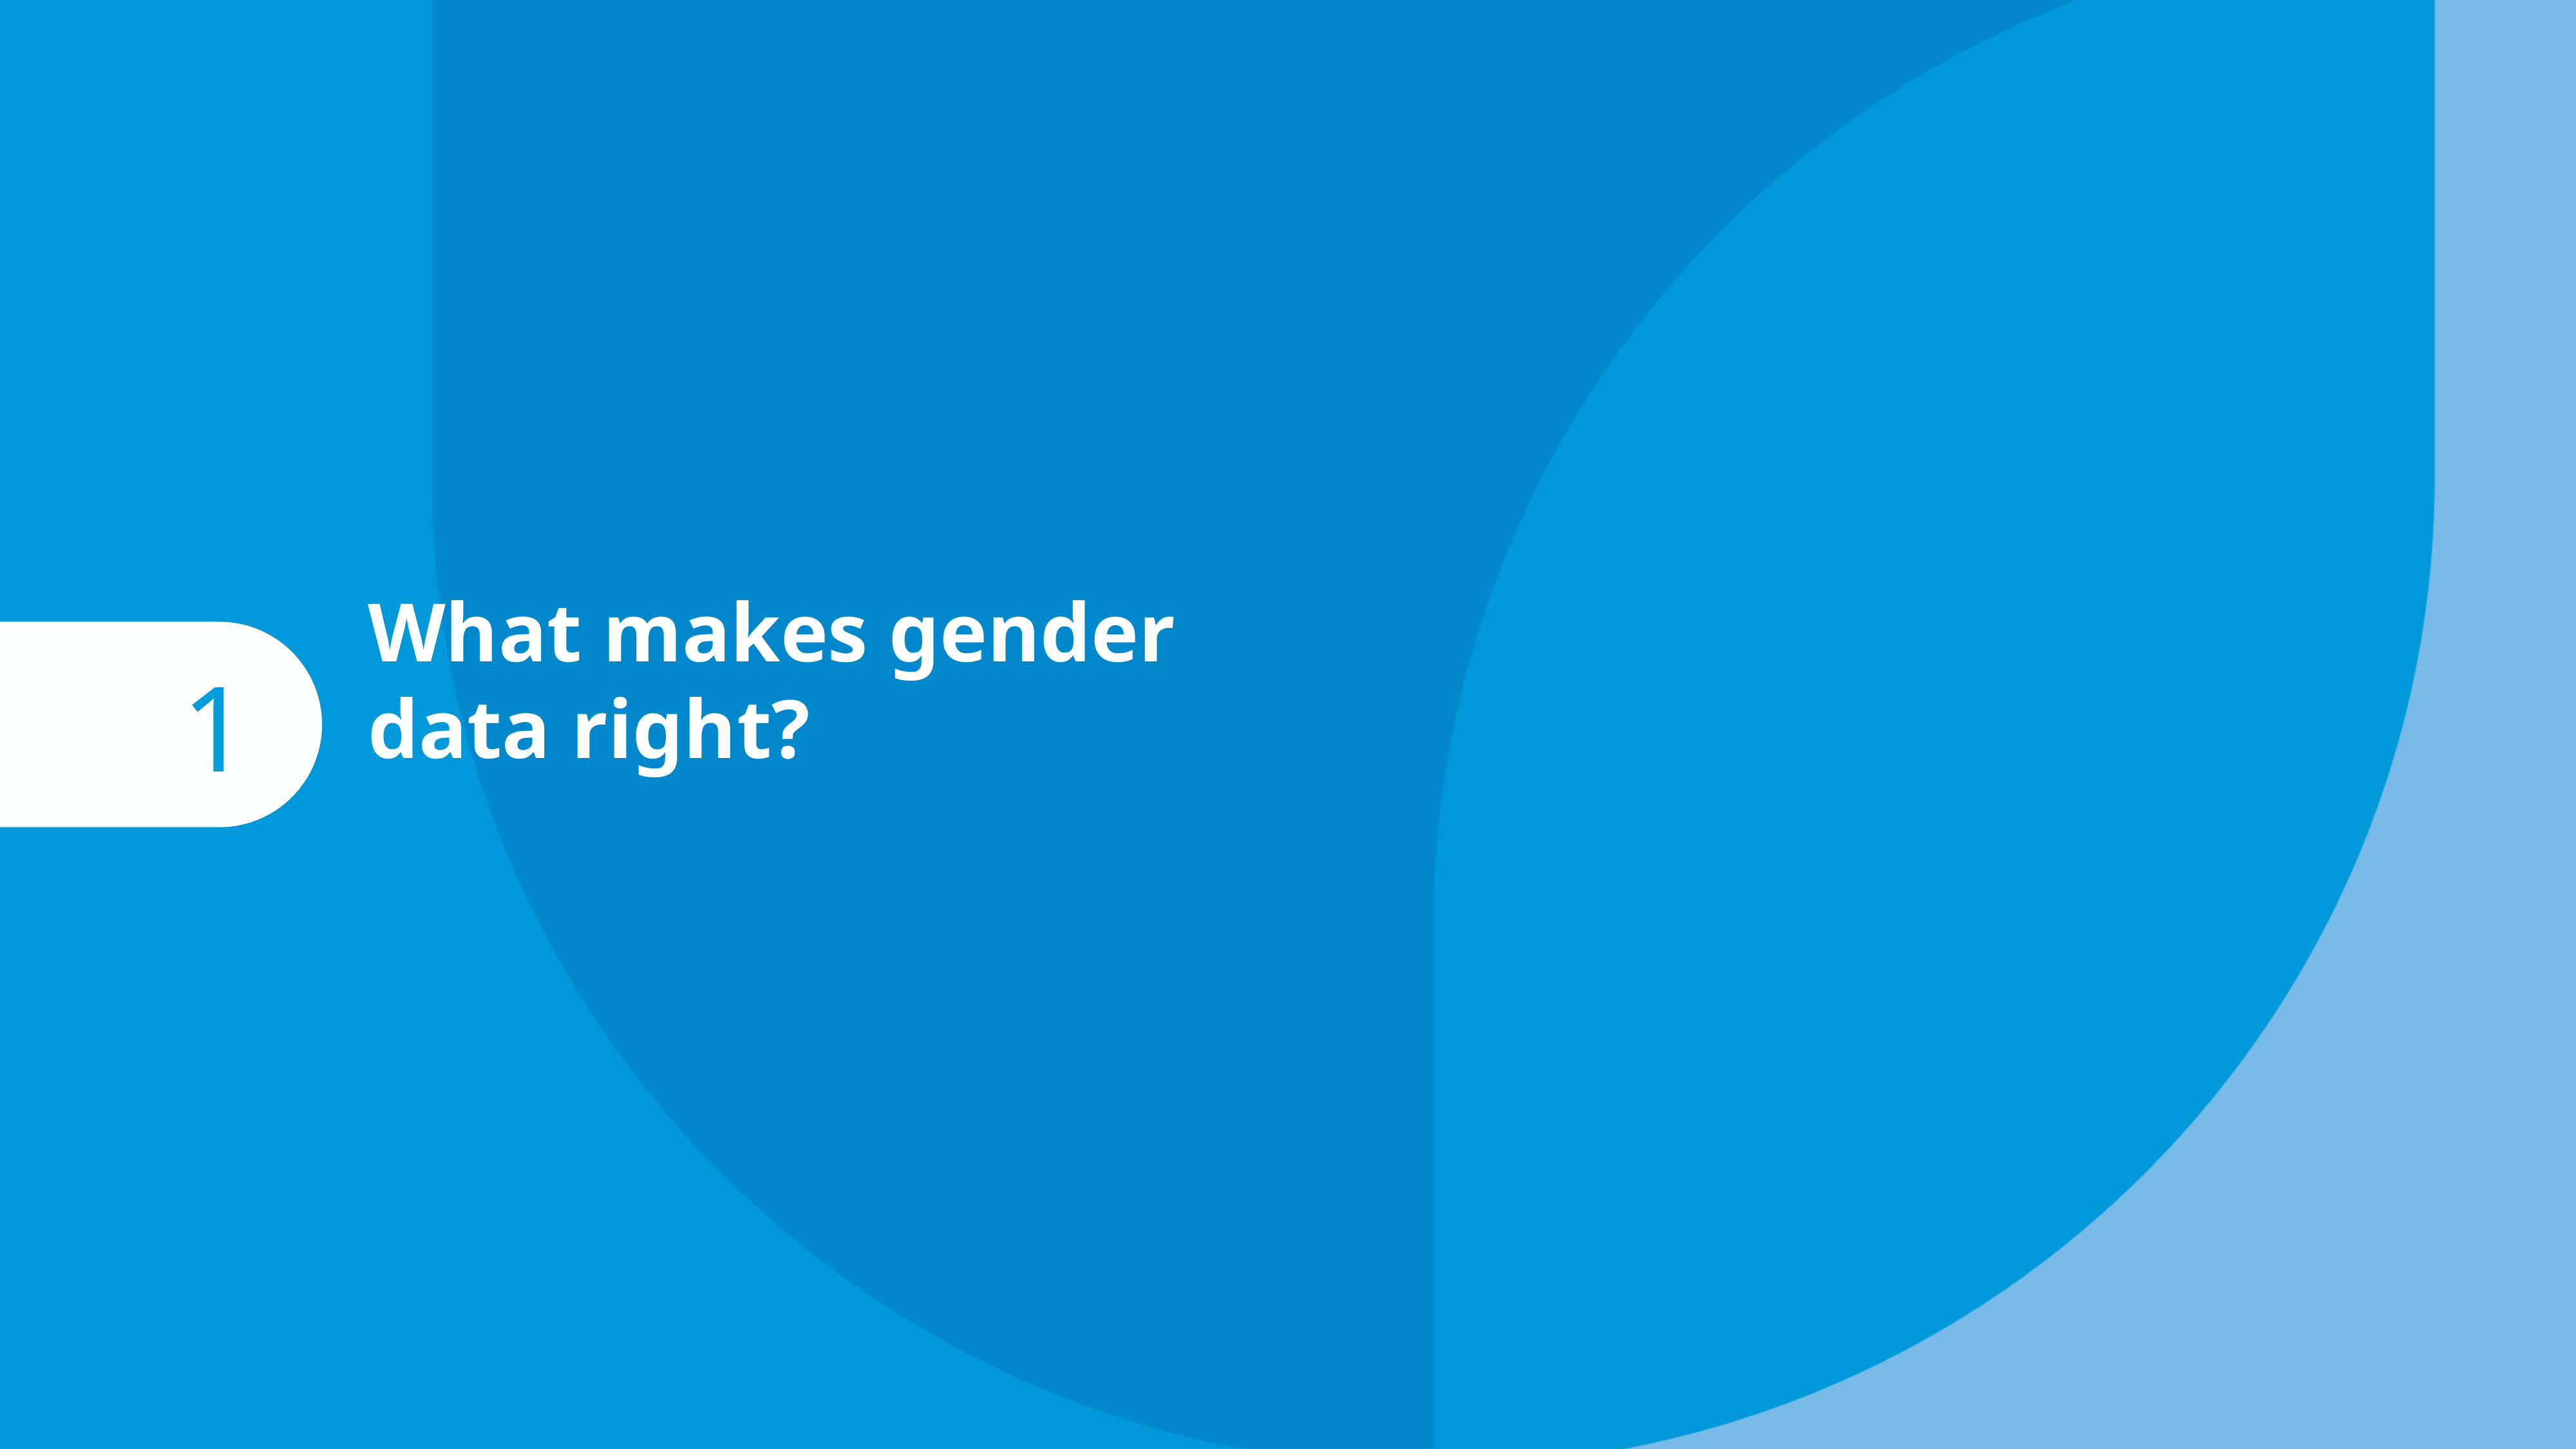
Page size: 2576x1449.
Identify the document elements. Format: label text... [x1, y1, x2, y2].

list 1 [3, 652, 250, 797]
list What makes gender data right? [368, 580, 1345, 873]
